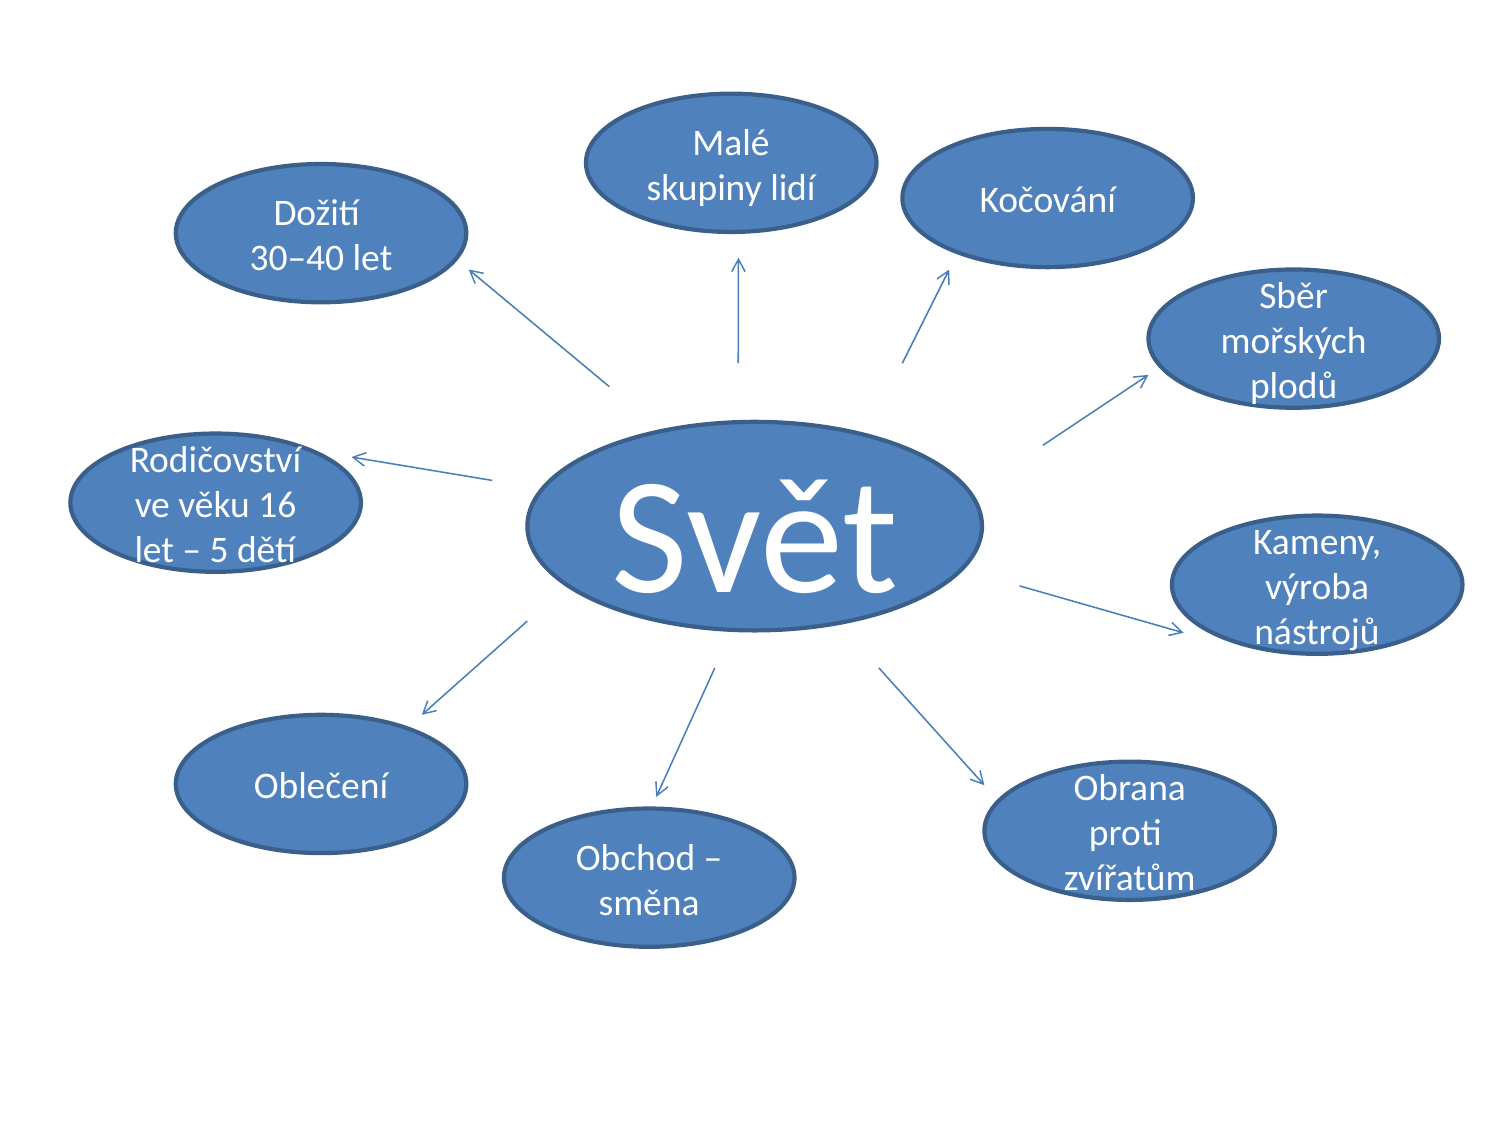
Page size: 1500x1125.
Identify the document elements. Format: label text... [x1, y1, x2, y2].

text_box Malé skupiny lidí [583, 91, 879, 235]
text_box Dožití 30–40 let [173, 161, 469, 305]
text_box Kočování [900, 126, 1196, 270]
text_box Rodičovství ve věku 16 let – 5 dětí [68, 431, 364, 574]
text_box Svět [525, 419, 985, 633]
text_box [468, 269, 610, 387]
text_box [421, 620, 528, 716]
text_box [872, 673, 991, 780]
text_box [620, 702, 751, 762]
text_box Sběr mořských plodů [1146, 267, 1442, 410]
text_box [1019, 585, 1184, 633]
text_box Oblečení [173, 712, 469, 856]
text_box Obchod – směna [501, 806, 797, 949]
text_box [878, 292, 973, 341]
text_box Kameny, výroba nástrojů [1169, 513, 1465, 656]
text_box Obrana proti zvířatům [982, 759, 1278, 903]
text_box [1042, 374, 1149, 446]
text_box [351, 456, 493, 481]
